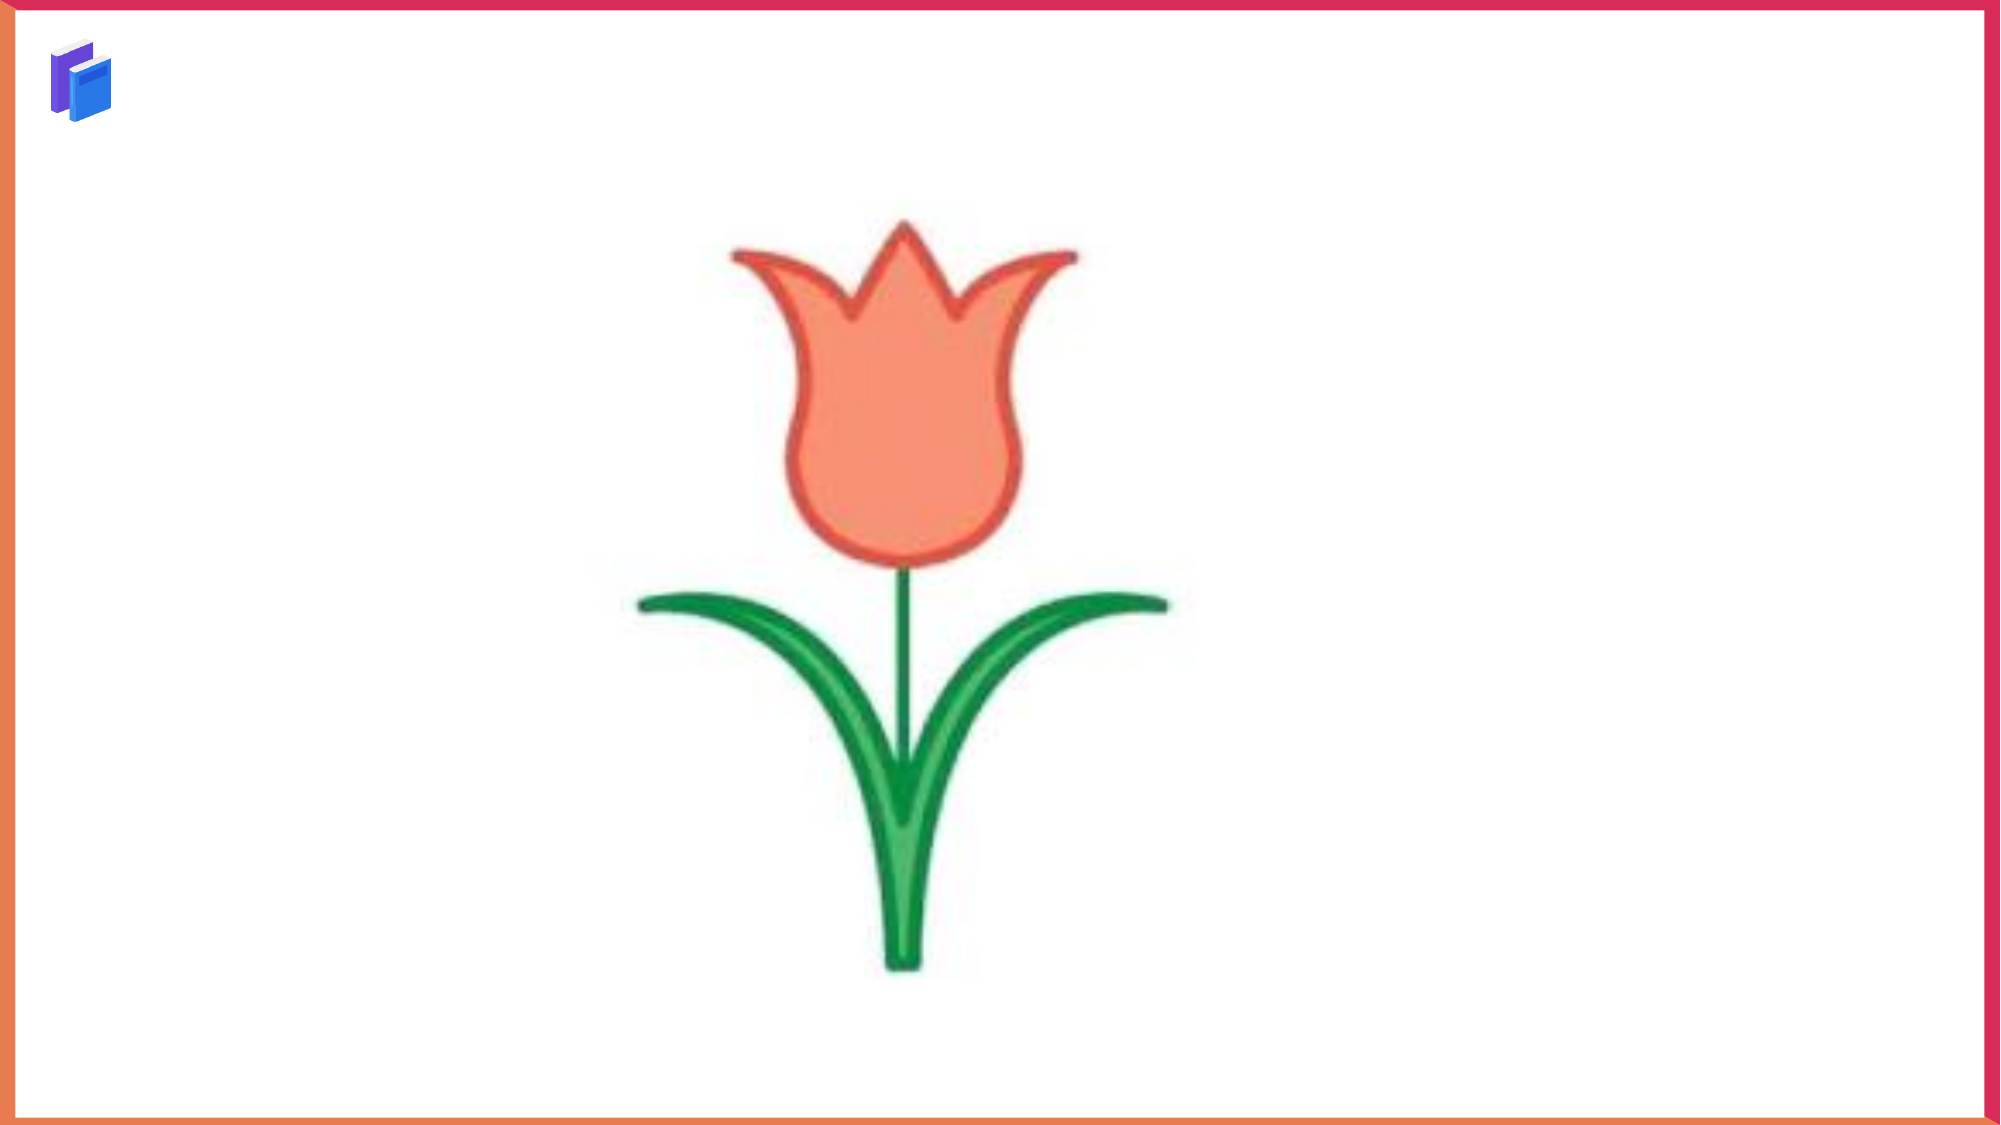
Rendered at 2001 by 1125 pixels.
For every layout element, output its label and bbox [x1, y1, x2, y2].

picture [51, 38, 111, 122]
picture [587, 199, 1213, 996]
